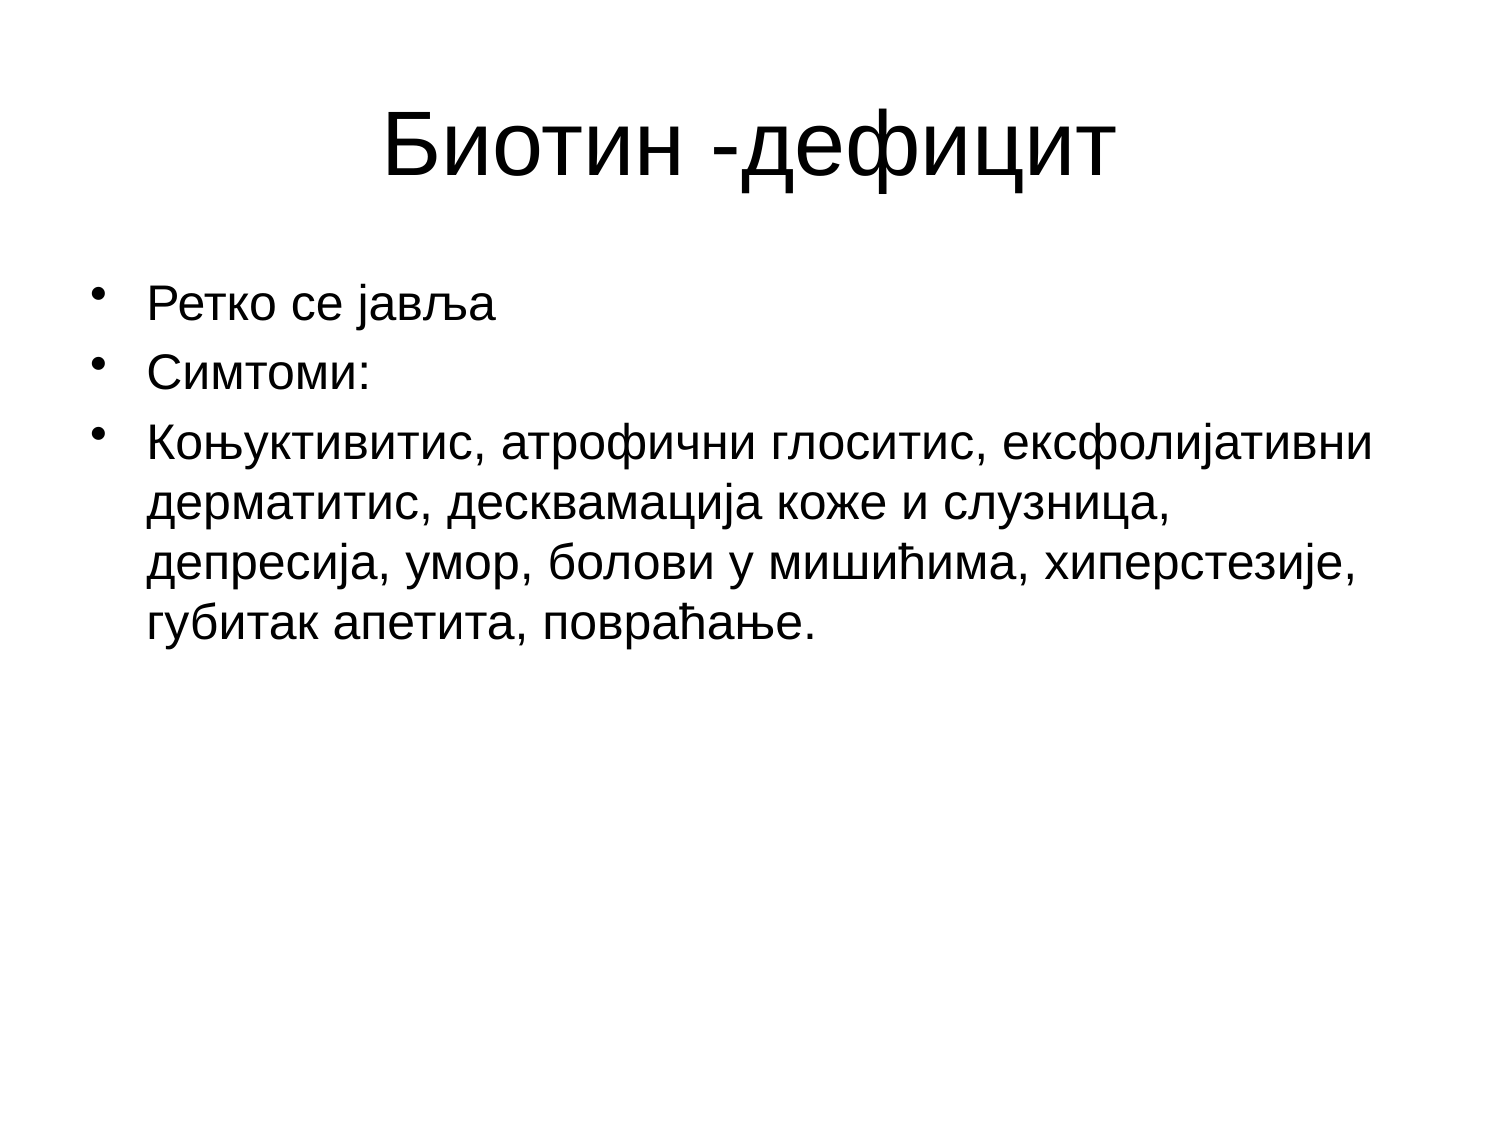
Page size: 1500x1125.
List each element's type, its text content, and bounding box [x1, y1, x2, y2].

list Ретко се јавља Симтоми: Коњуктивитис, атрофични глоситис, ексфолијативни дерматитис, десквамација коже и слузница, депресија, умор, болови у мишићима, хиперстезије, губитак апетита, повраћање. [74, 262, 1426, 1006]
title Биотин -дефицит [74, 44, 1426, 233]
